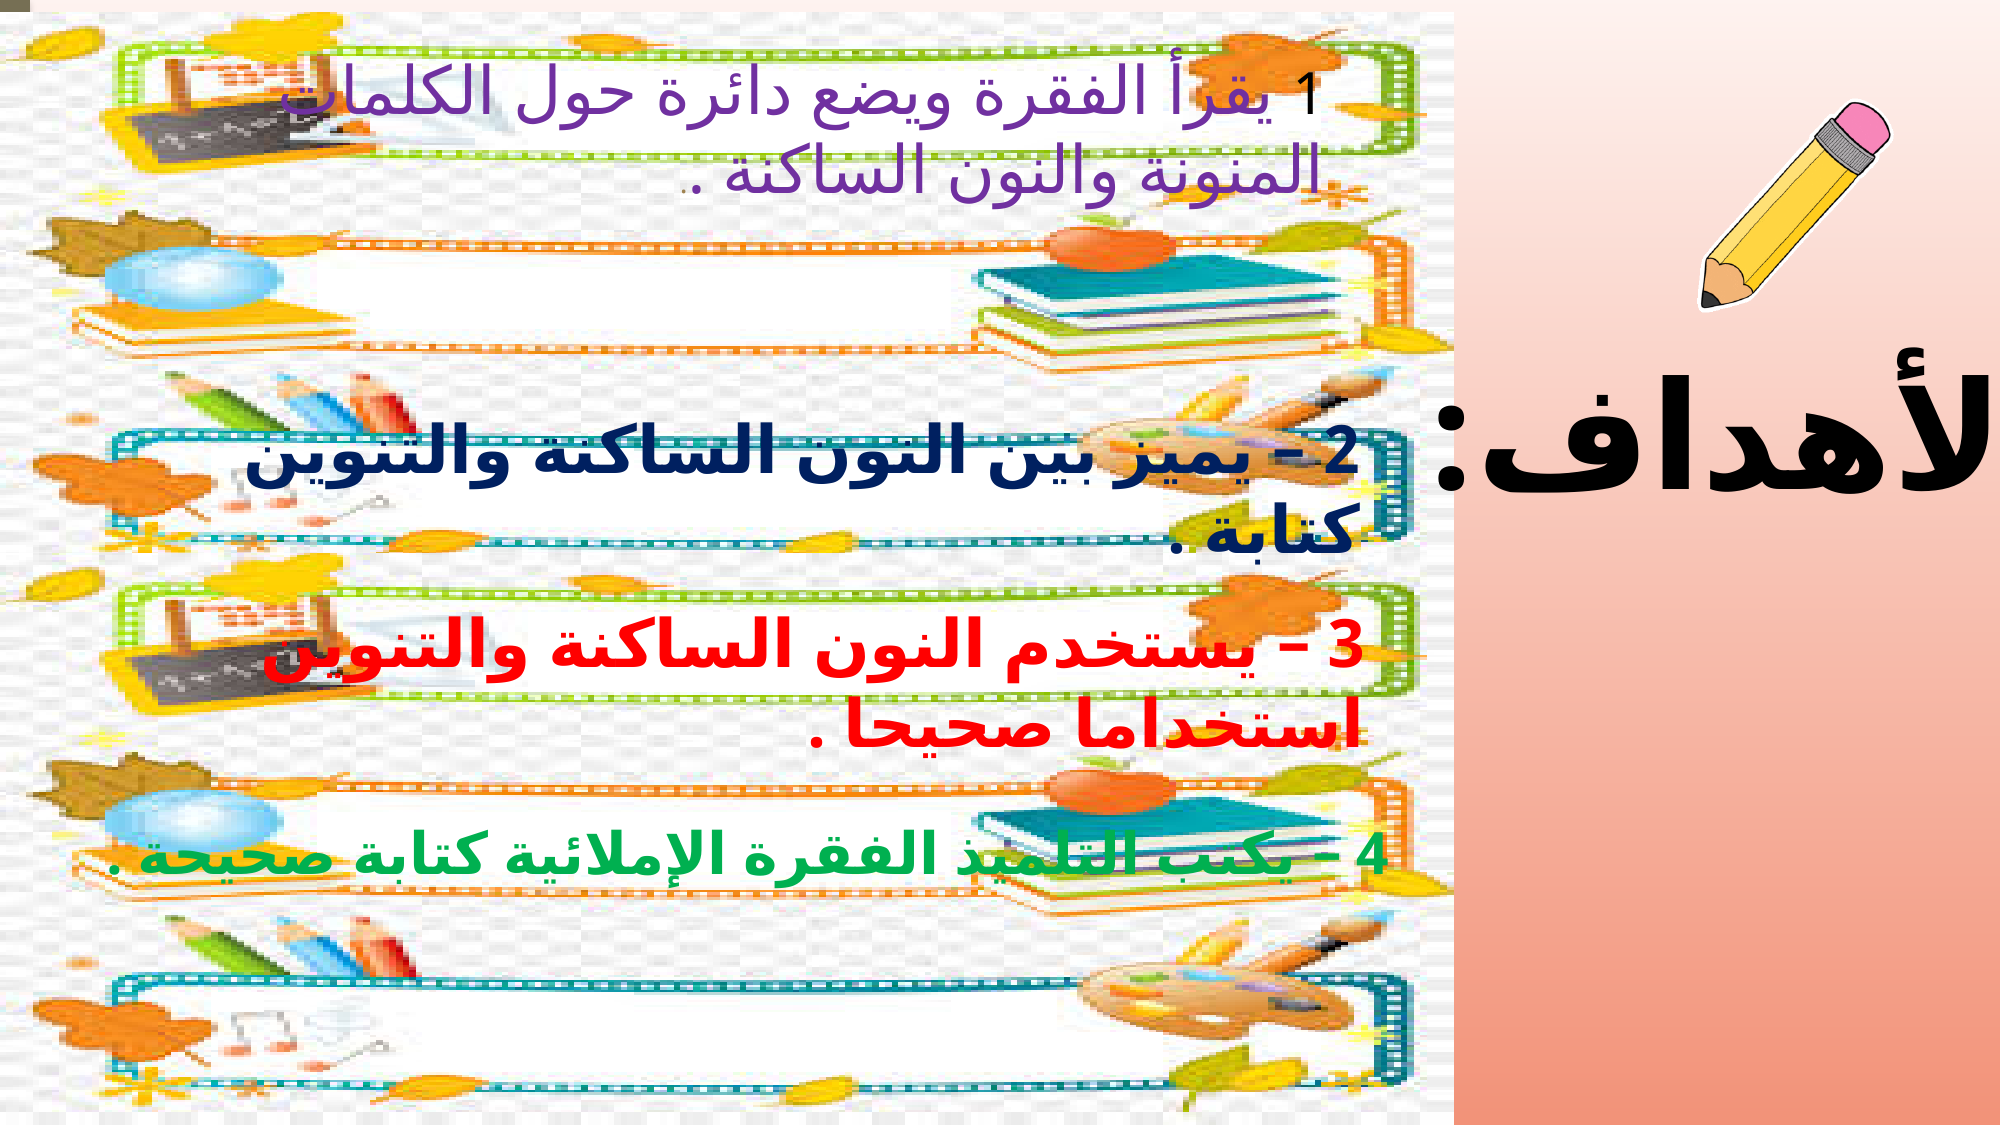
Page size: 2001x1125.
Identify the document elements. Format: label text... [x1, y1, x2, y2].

text_box الأهداف: [1457, 332, 2000, 528]
picture [0, 11, 1454, 1125]
picture [1685, 19, 1986, 320]
